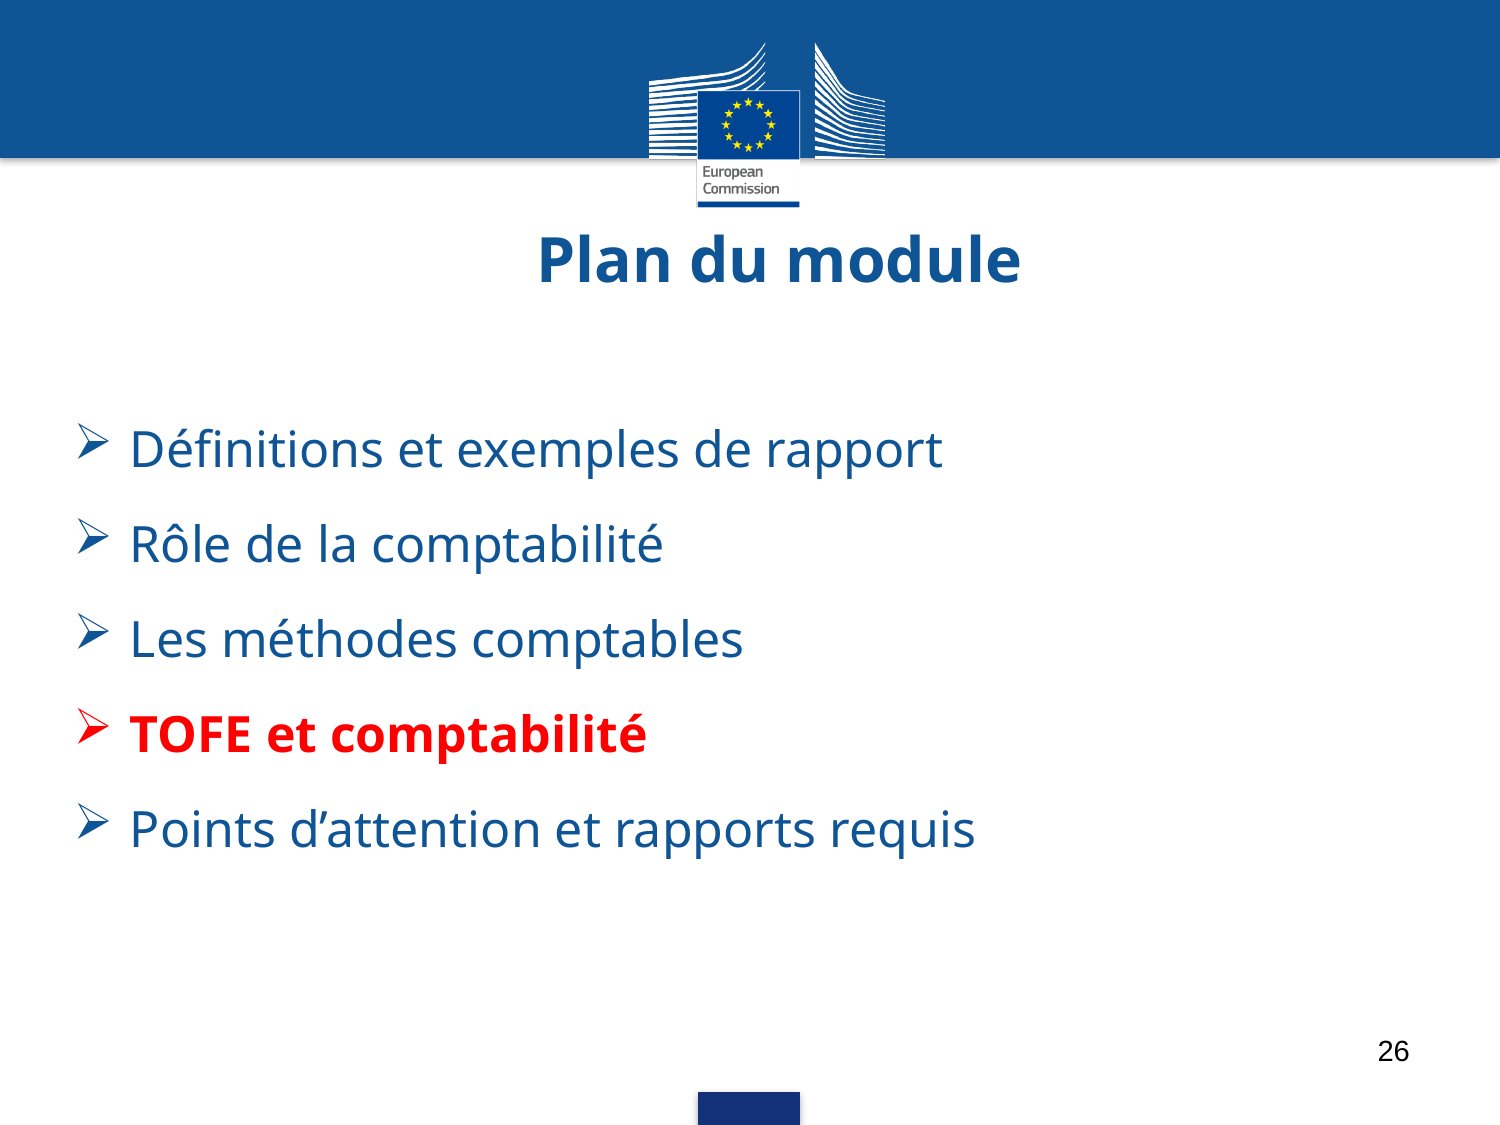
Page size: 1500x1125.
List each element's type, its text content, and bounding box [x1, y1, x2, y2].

picture [649, 42, 885, 163]
slide_number 26 [1074, 1024, 1426, 1103]
title Plan du module [0, 163, 1500, 352]
list Définitions et exemples de rapport Rôle de la comptabilité Les méthodes comptables TOFE et comptabilité Points d’attention et rapports requis [58, 409, 1409, 1054]
